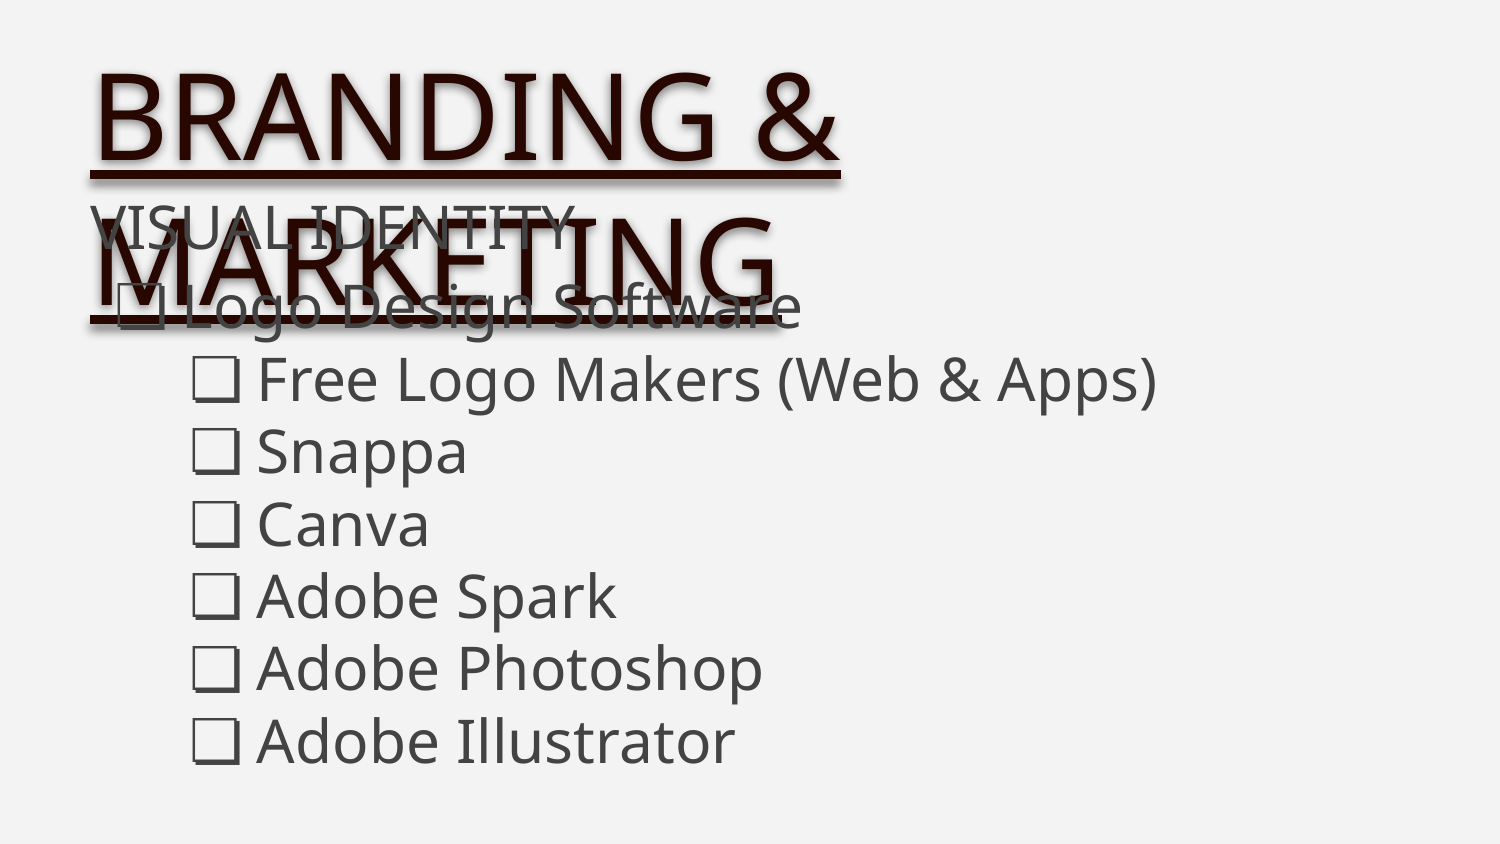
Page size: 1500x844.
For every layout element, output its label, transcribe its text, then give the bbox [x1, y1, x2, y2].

text_box BRANDING & MARKETING [75, 24, 1425, 174]
text_box Logo Design Software Free Logo Makers (Web & Apps) Snappa Canva Adobe Spark Adobe Photoshop Adobe Illustrator [91, 253, 1425, 844]
text_box VISUAL IDENTITY [75, 174, 1425, 247]
